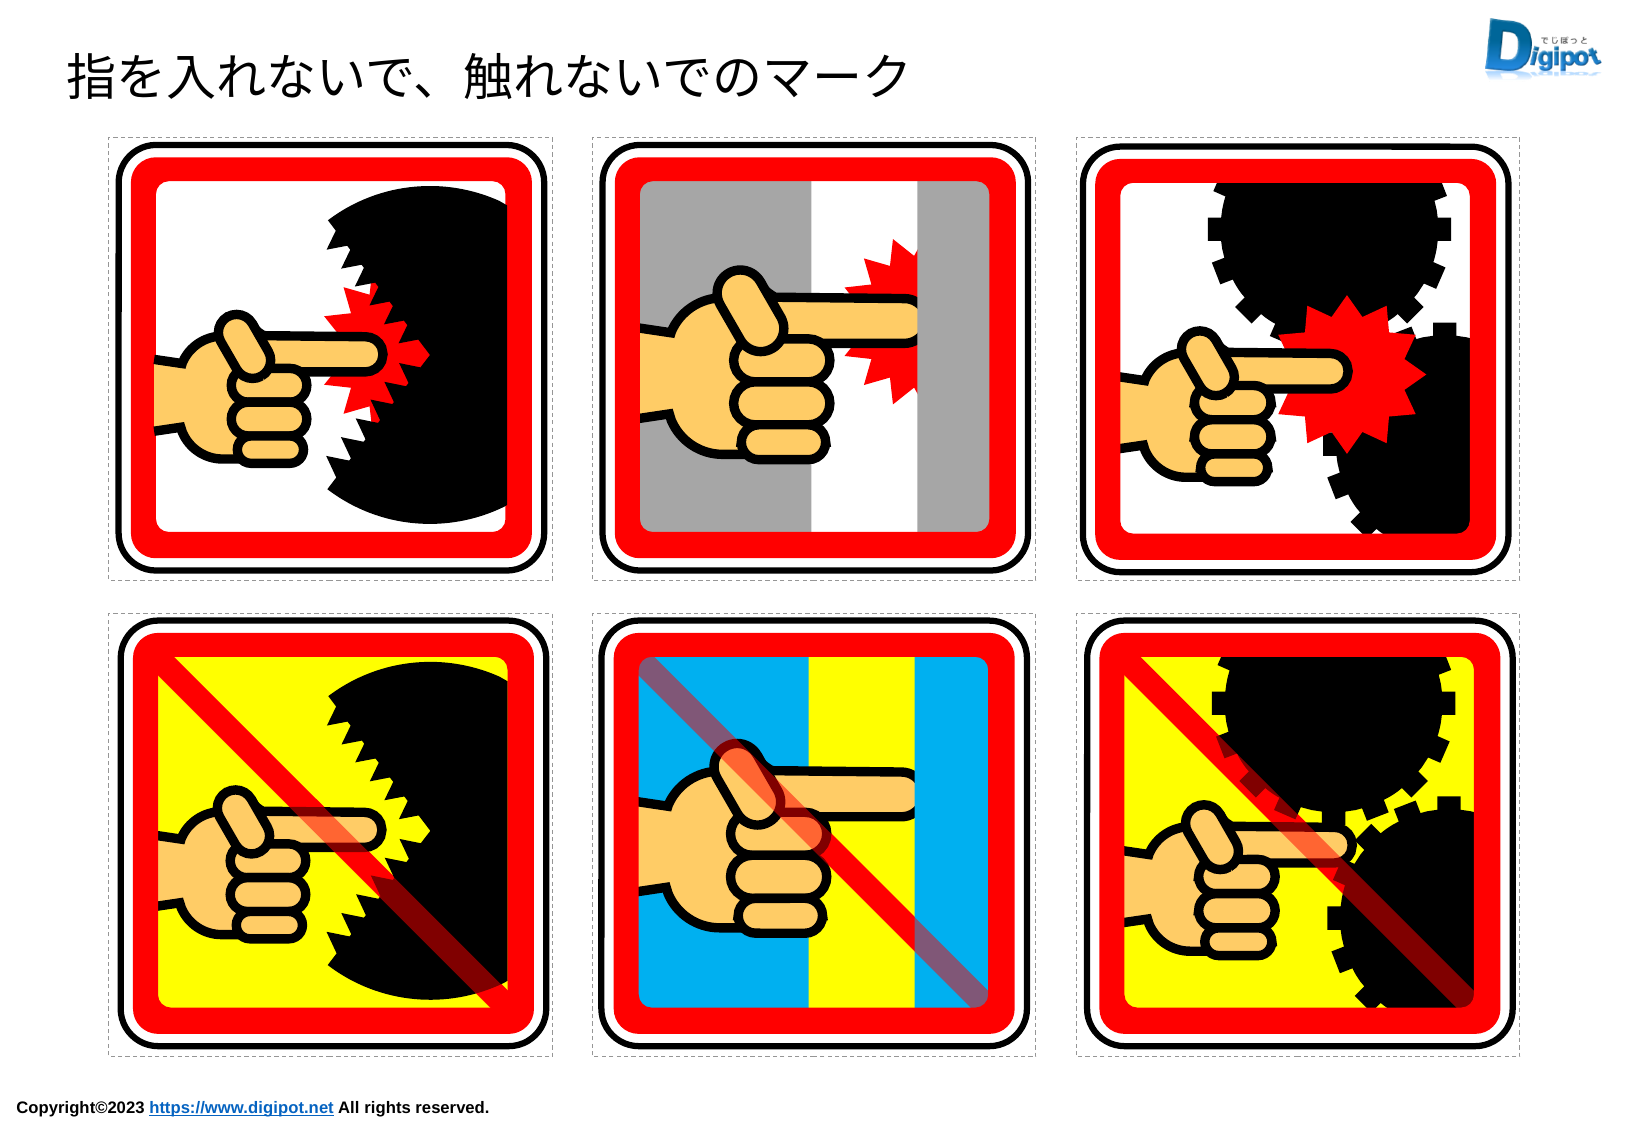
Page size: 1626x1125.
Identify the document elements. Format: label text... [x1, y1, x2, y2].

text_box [118, 144, 545, 571]
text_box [602, 144, 1029, 571]
text_box 指を入れないで、触れないでのマーク [52, 38, 927, 113]
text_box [120, 620, 547, 1047]
picture [1485, 18, 1602, 82]
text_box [1087, 620, 1513, 1047]
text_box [601, 620, 1027, 1047]
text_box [1082, 146, 1509, 573]
